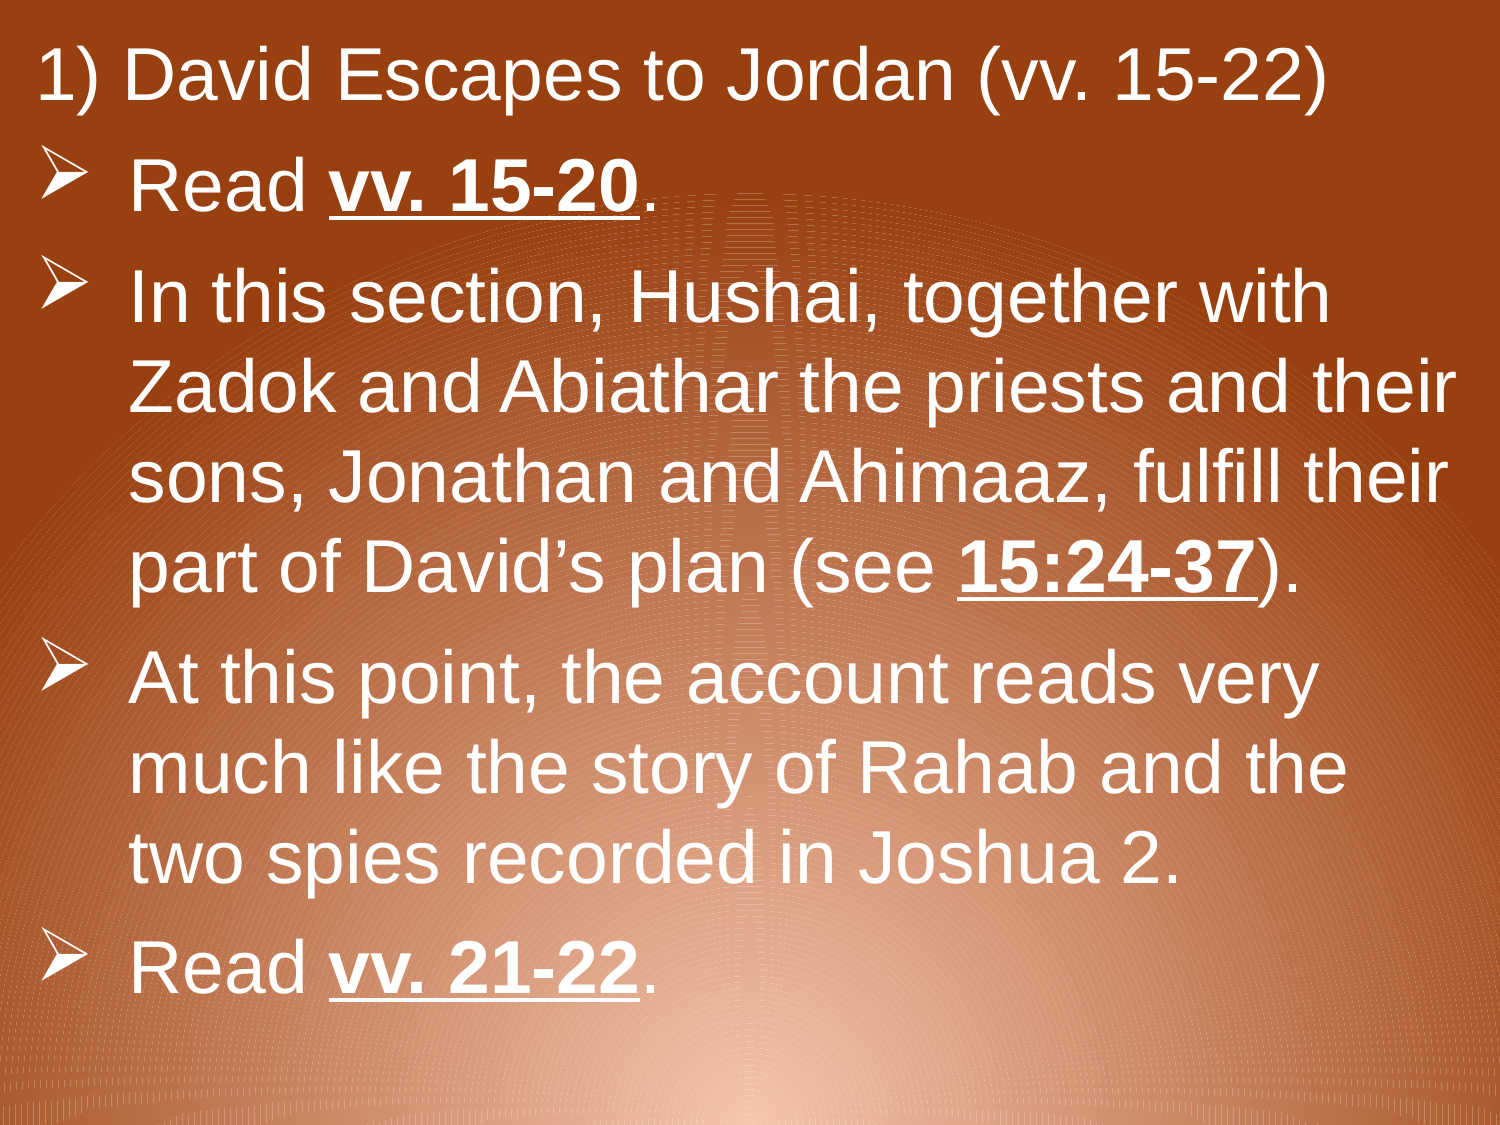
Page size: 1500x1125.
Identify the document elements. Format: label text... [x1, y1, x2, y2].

subtitle 1) David Escapes to Jordan (vv. 15-22) Read vv. 15-20. In this section, Hushai, together with Zadok and Abiathar the priests and their sons, Jonathan and Ahimaaz, fulfill their part of David’s plan (see 15:24-37). At this point, the account reads very much like the story of Rahab and the two spies recorded in Joshua 2. Read vv. 21-22. [20, 18, 1482, 1104]
